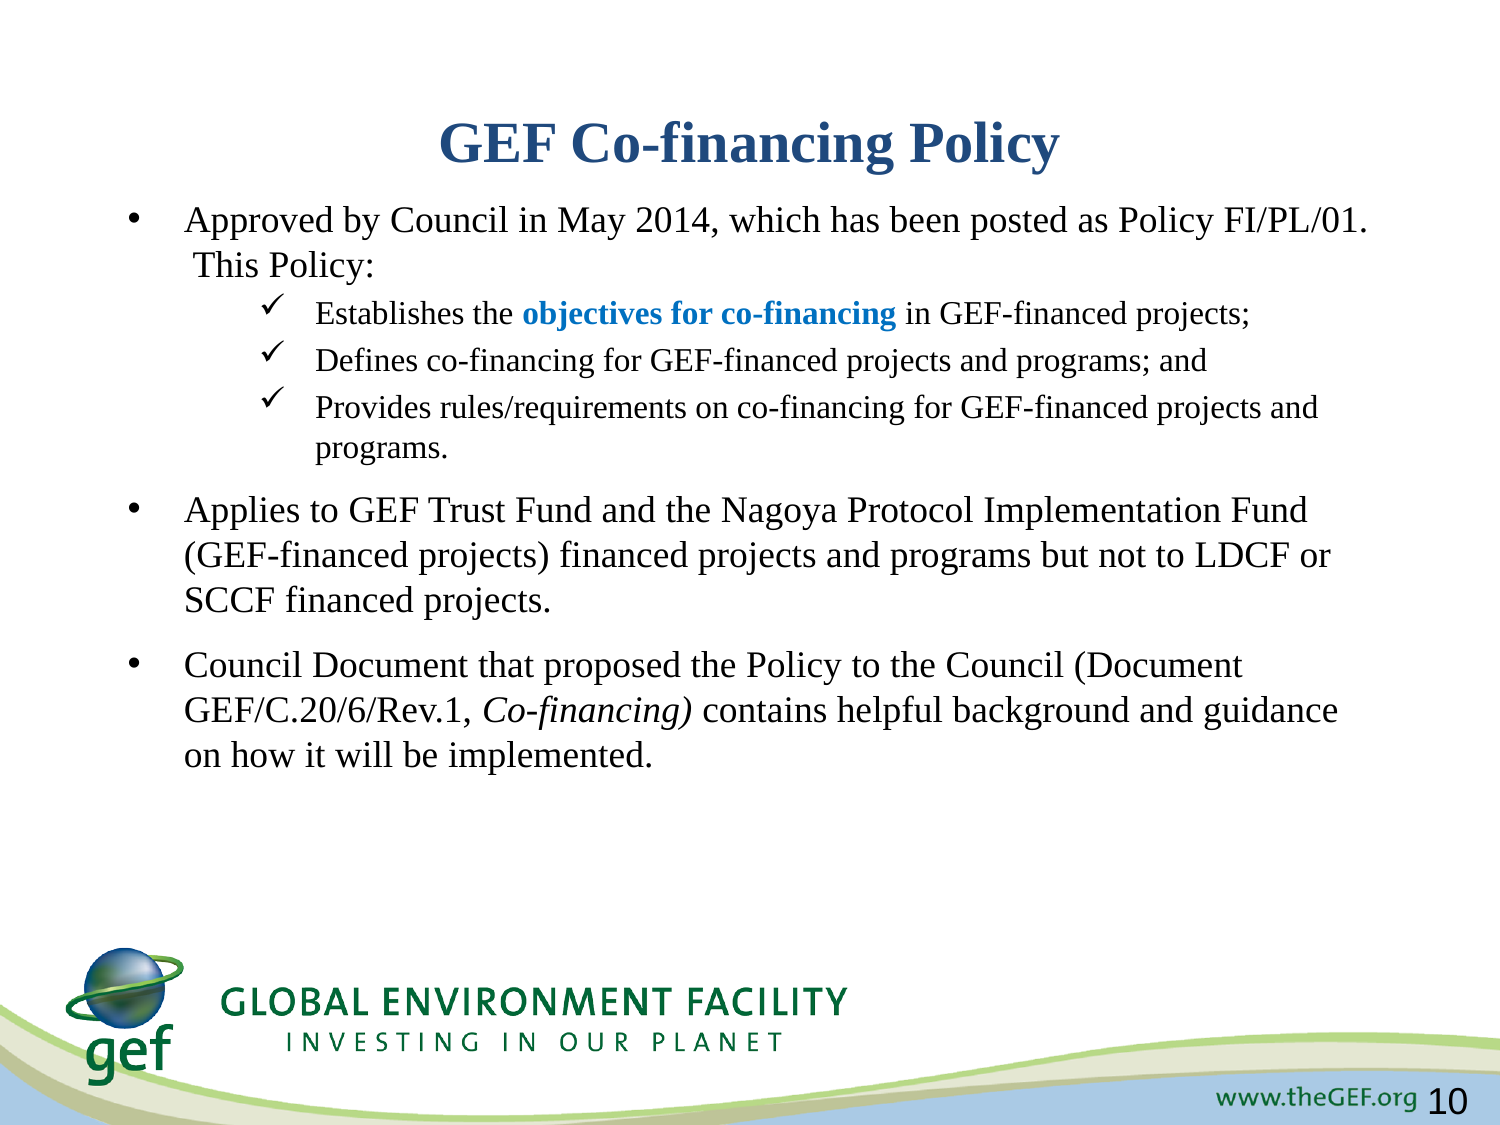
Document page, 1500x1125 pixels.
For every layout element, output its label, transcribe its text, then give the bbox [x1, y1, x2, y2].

list Approved by Council in May 2014, which has been posted as Policy FI/PL/01. This Policy: Establishes the objectives for co-financing in GEF-financed projects; Defines co-financing for GEF-financed projects and programs; and Provides rules/requirements on co-financing for GEF-financed projects and programs. Applies to GEF Trust Fund and the Nagoya Protocol Implementation Fund (GEF-financed projects) financed projects and programs but not to LDCF or SCCF financed projects. Council Document that proposed the Policy to the Council (Document GEF/C.20/6/Rev.1, Co-financing) contains helpful background and guidance on how it will be implemented. [112, 187, 1388, 913]
title GEF Co-financing Policy [74, 44, 1426, 233]
picture [0, 920, 1500, 1125]
